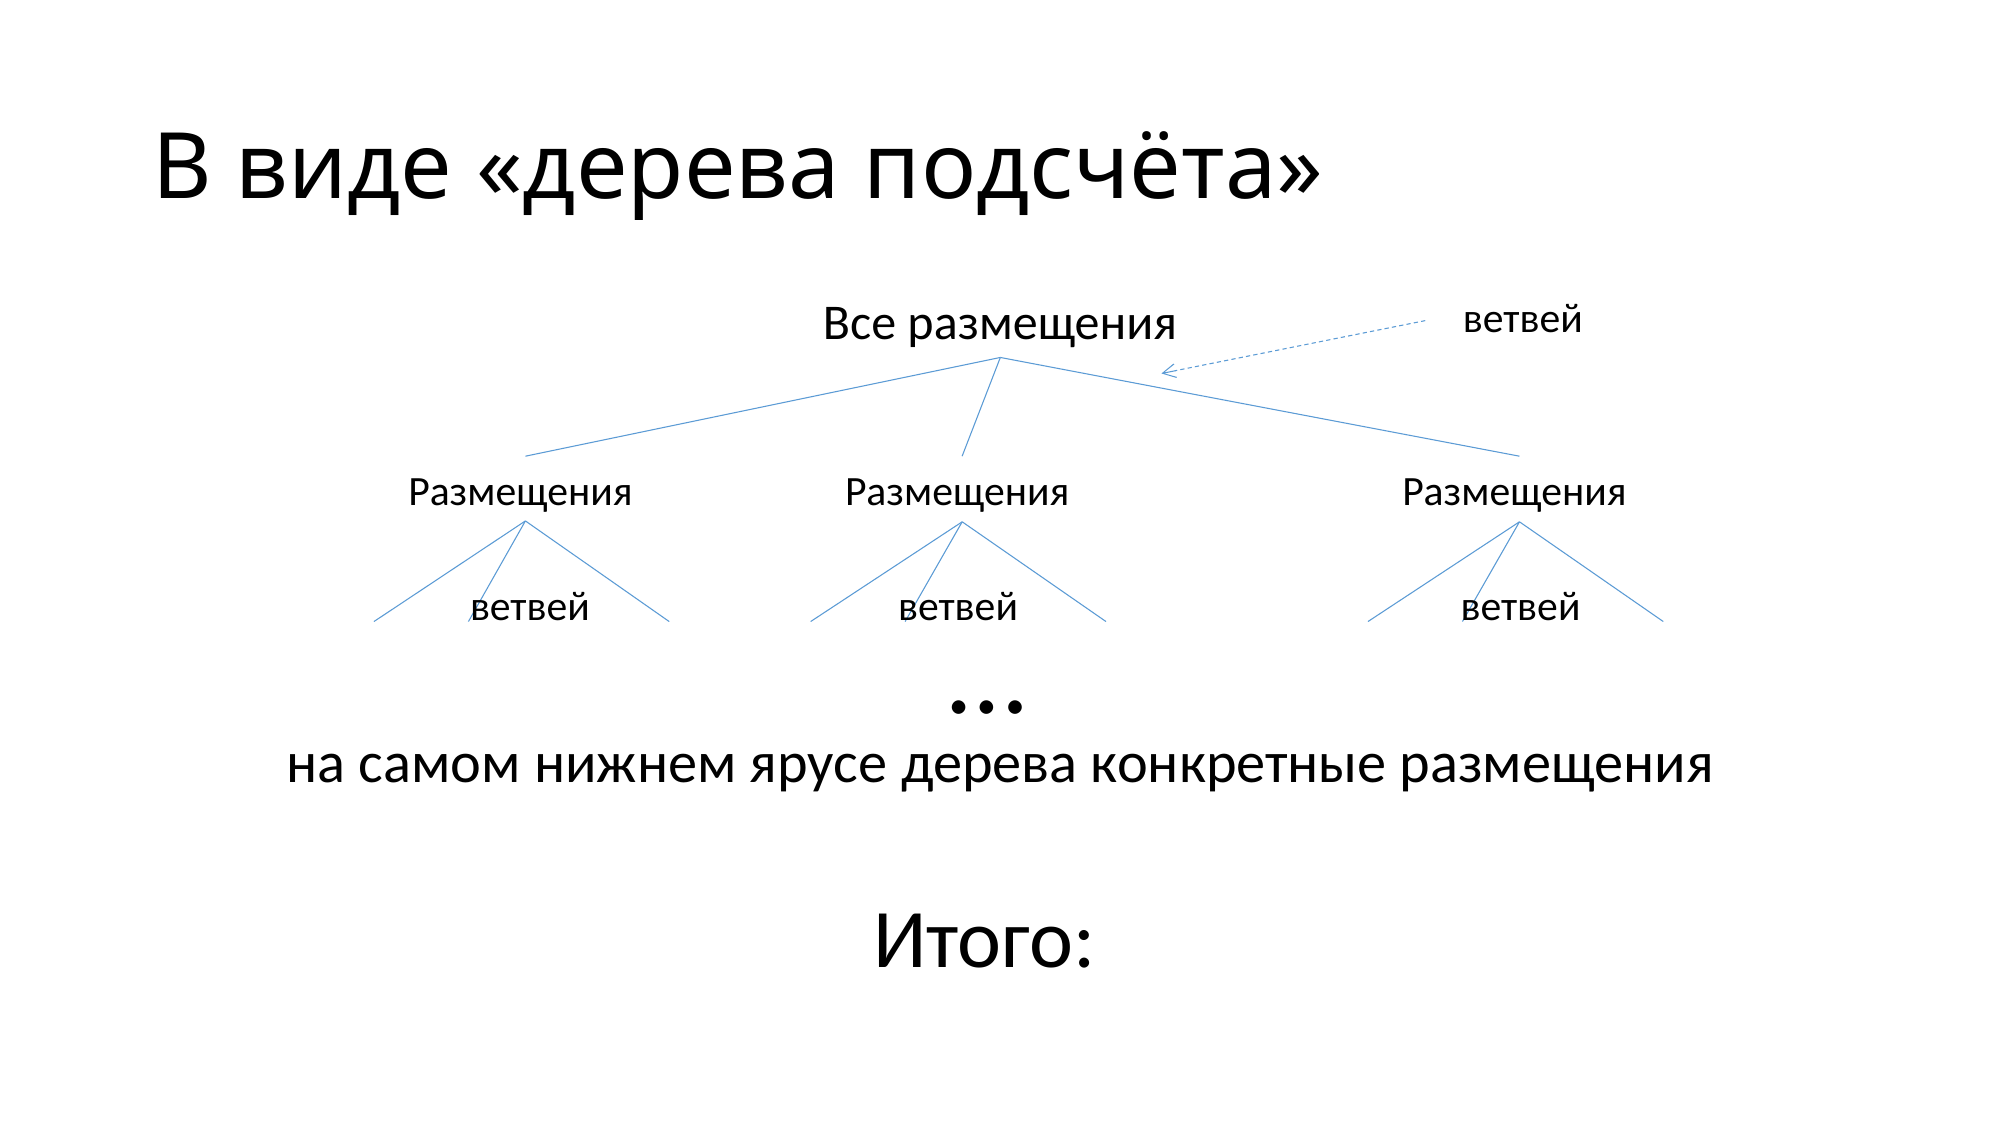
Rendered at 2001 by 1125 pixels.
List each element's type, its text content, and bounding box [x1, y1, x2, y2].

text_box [1161, 320, 1426, 374]
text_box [1000, 358, 1520, 457]
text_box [373, 521, 468, 622]
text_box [1367, 521, 1462, 622]
title В виде «дерева подсчёта» [137, 59, 1863, 278]
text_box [525, 358, 962, 457]
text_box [962, 358, 1000, 457]
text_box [1519, 521, 1664, 622]
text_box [1462, 521, 1519, 622]
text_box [905, 521, 962, 622]
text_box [525, 521, 670, 622]
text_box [962, 521, 1106, 622]
text_box Все размещения [808, 282, 1193, 358]
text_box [468, 521, 525, 622]
text_box … [934, 622, 1042, 717]
text_box на самом нижнем ярусе дерева конкретные размещения [271, 717, 1730, 802]
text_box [810, 521, 905, 622]
